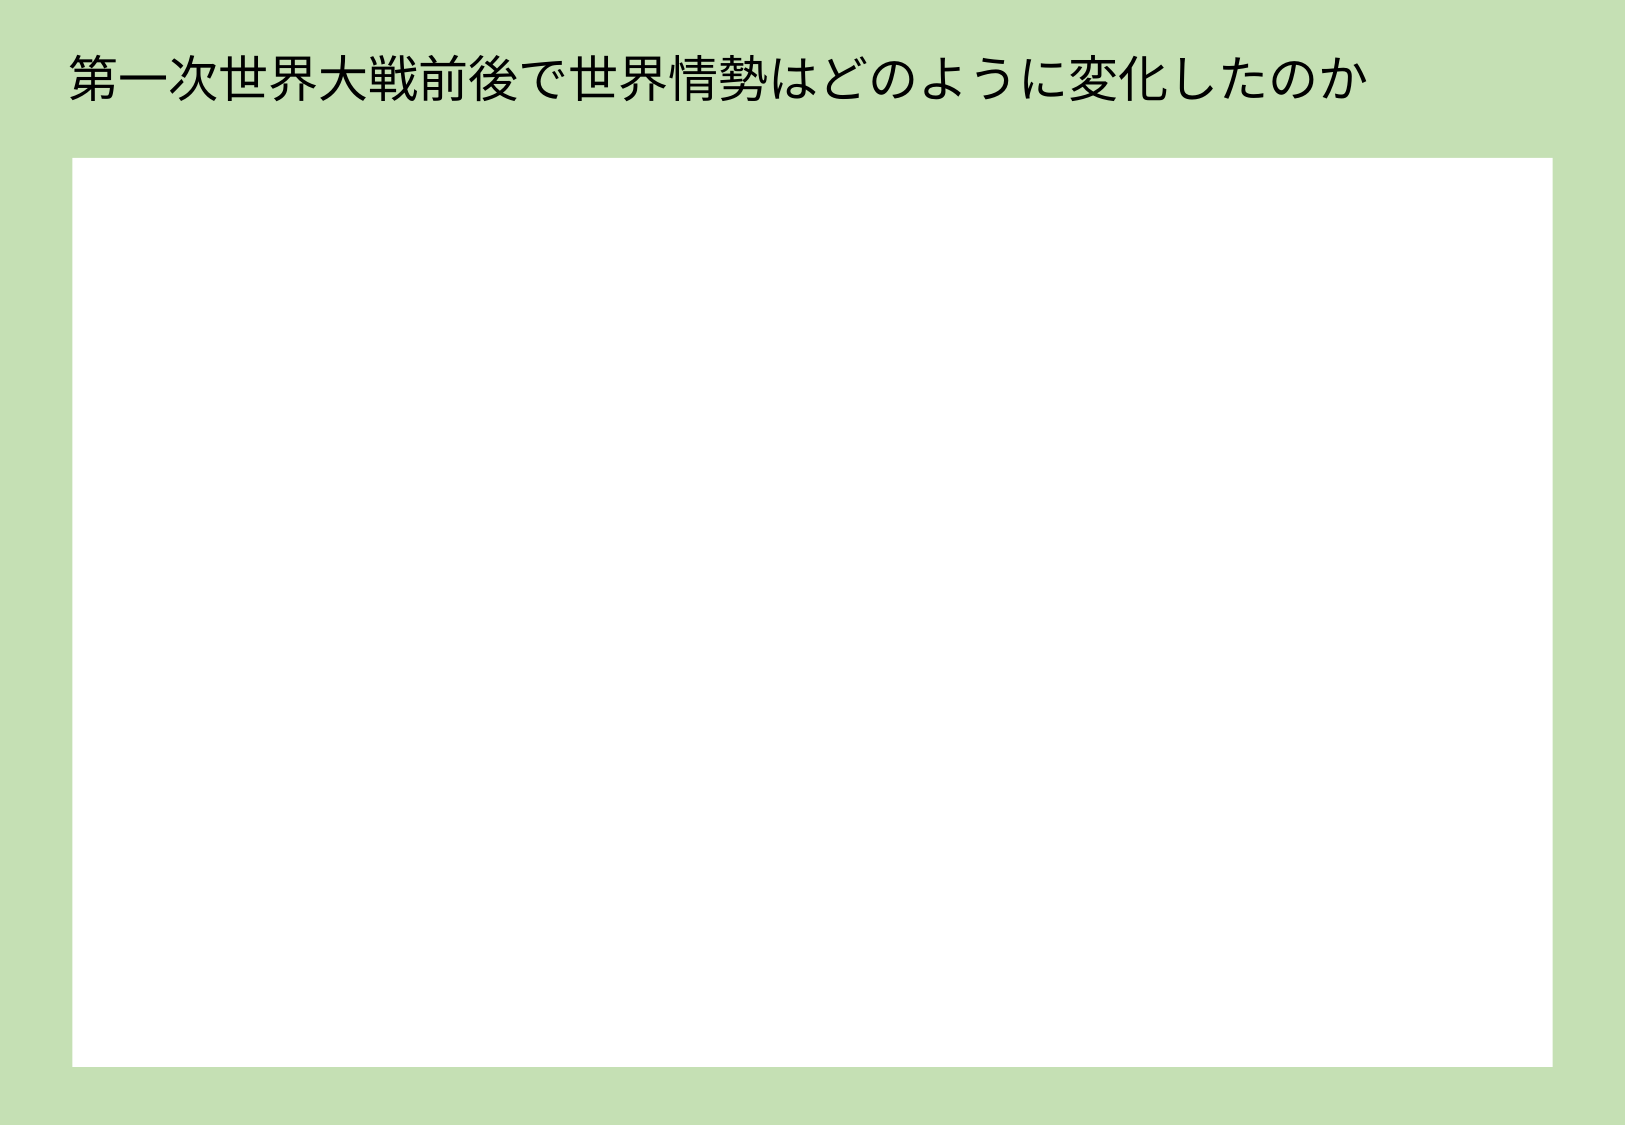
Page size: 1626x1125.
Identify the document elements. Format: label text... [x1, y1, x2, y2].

text_box [71, 157, 1554, 1068]
text_box 第一次世界大戦前後で世界情勢はどのように変化したのか [53, 40, 1383, 116]
